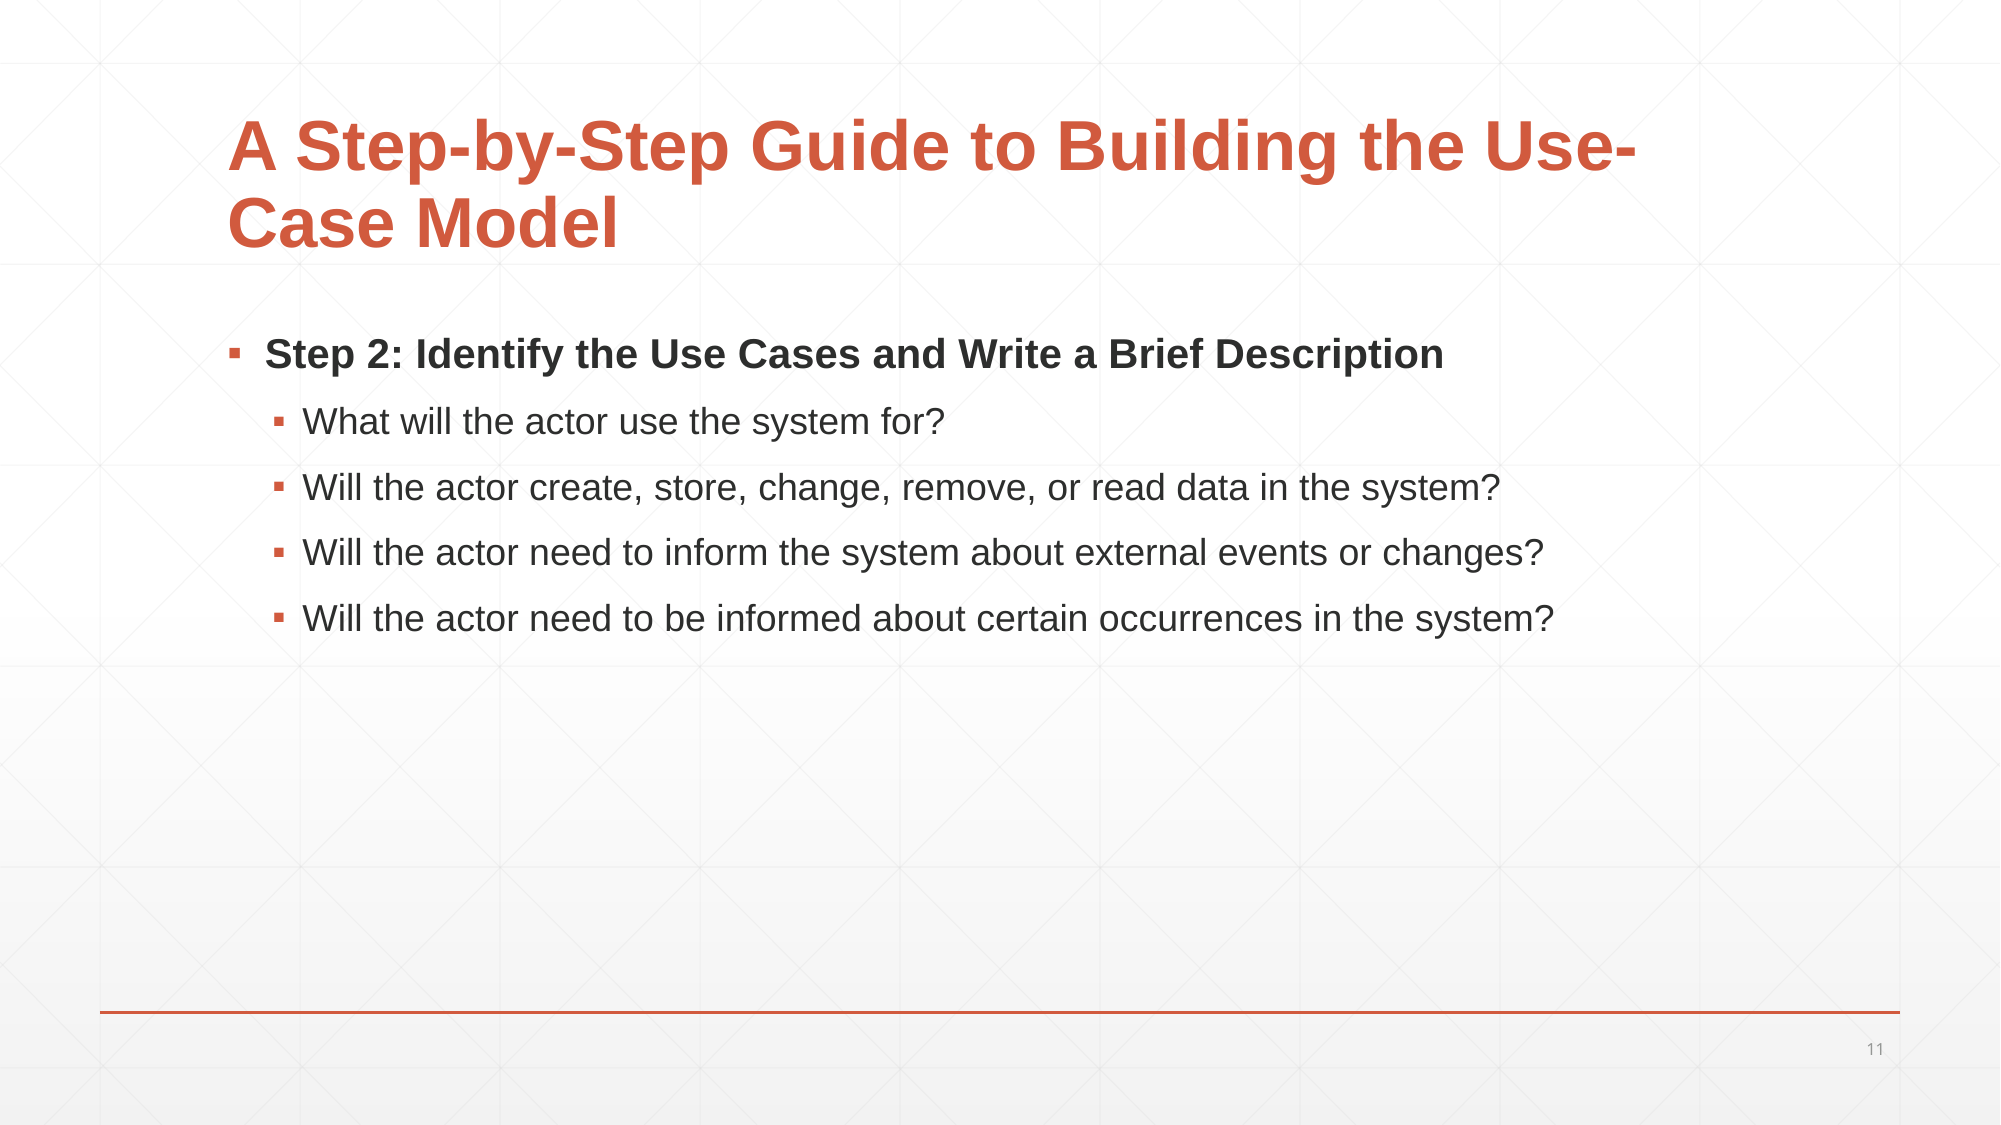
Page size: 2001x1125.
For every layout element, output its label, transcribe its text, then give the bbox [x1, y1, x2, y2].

slide_number 11 [1749, 1031, 1901, 1069]
list Step 2: Identify the Use Cases and Write a Brief Description What will the actor use the system for? Will the actor create, store, change, remove, or read data in the system? Will the actor need to inform the system about external events or changes? Will the actor need to be informed about certain occurrences in the system? [212, 324, 1788, 950]
title A Step-by-Step Guide to Building the Use-Case Model [212, 82, 1788, 271]
